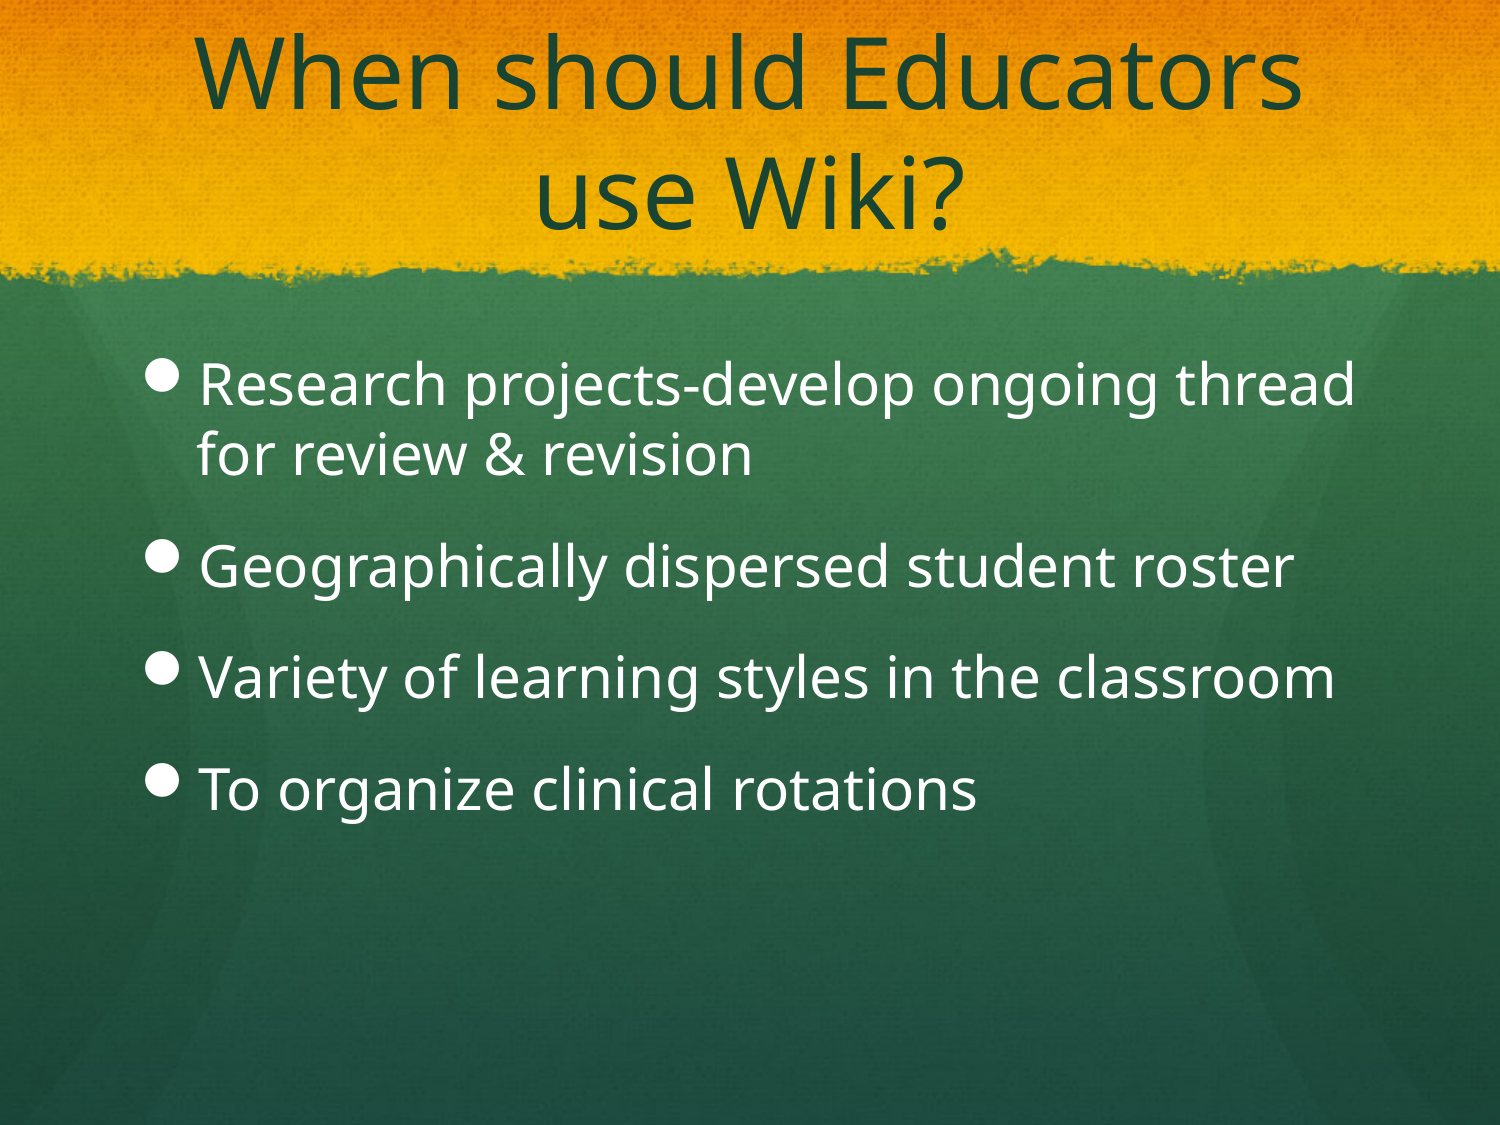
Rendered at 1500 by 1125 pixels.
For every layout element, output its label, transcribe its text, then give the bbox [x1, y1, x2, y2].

picture [0, 0, 1500, 1125]
title When should Educators use Wiki? [125, 13, 1375, 246]
list Research projects-develop ongoing thread for review & revision Geographically dispersed student roster Variety of learning styles in the classroom To organize clinical rotations [125, 339, 1375, 1026]
